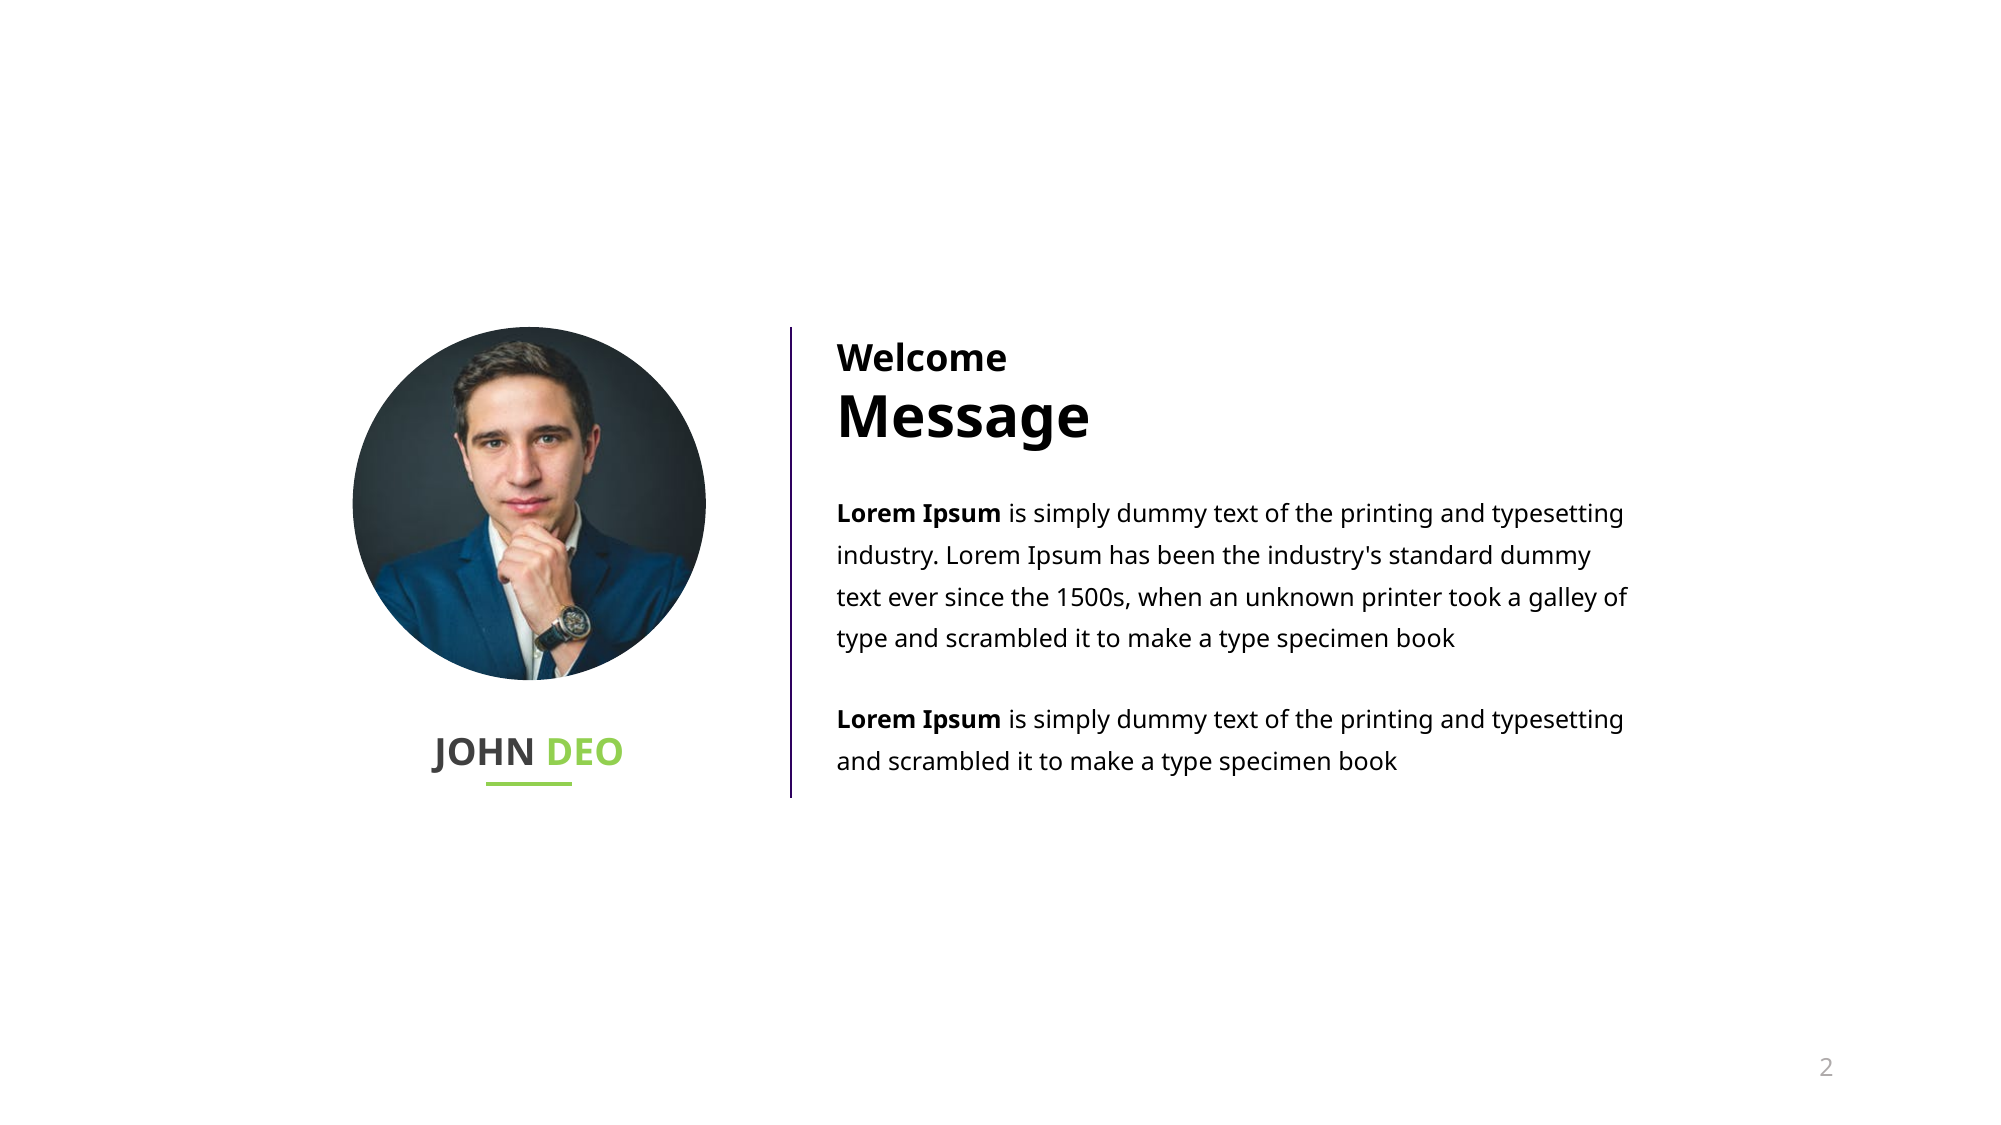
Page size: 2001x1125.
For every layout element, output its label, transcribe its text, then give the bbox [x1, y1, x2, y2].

slide_number 2 [1790, 1042, 1863, 1094]
text_box Lorem Ipsum is simply dummy text of the printing and typesetting industry. Lorem Ipsum has been the industry's standard dummy text ever since the 1500s, when an unknown printer took a galley of type and scrambled it to make a type specimen book [821, 478, 1648, 660]
text_box Welcome Message [822, 327, 1114, 457]
picture [352, 326, 706, 681]
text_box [402, 720, 657, 784]
text_box Lorem Ipsum is simply dummy text of the printing and typesetting and scrambled it to make a type specimen book [821, 684, 1648, 783]
